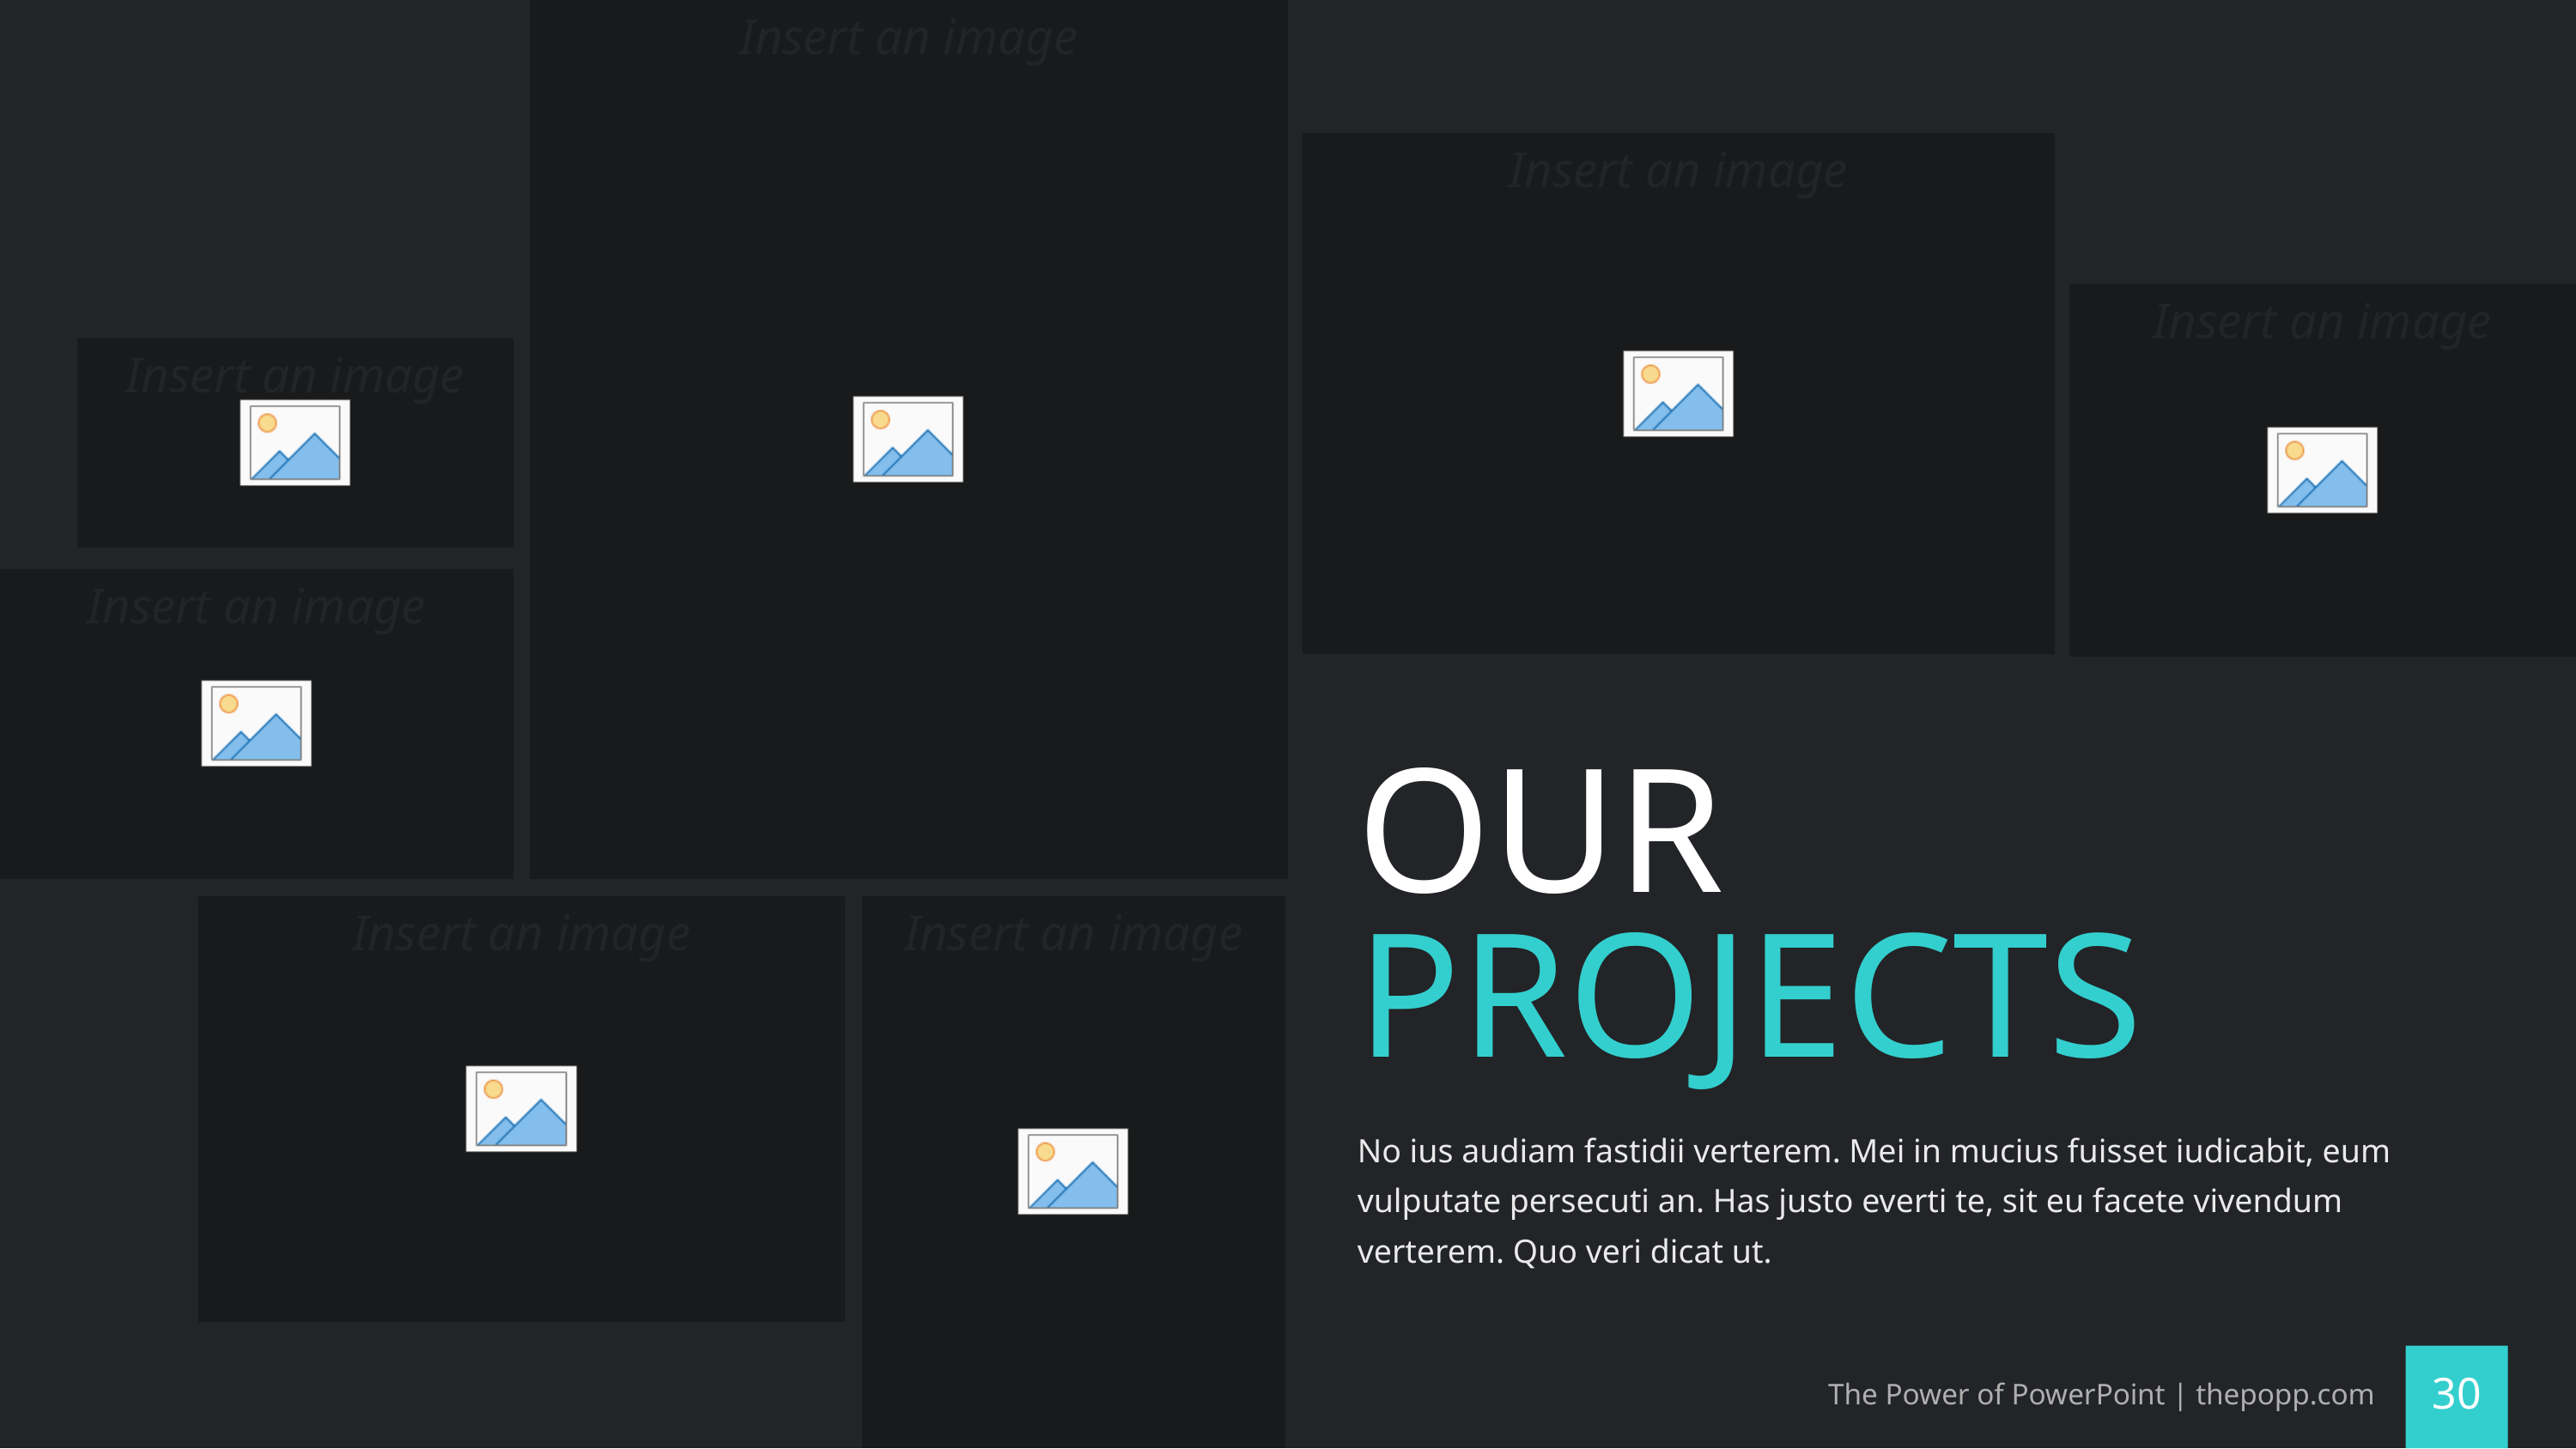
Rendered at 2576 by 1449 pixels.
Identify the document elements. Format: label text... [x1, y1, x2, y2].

slide_number 30 [2404, 1356, 2509, 1434]
footer The Power of PowerPoint | thepopp.com [1519, 1356, 2389, 1434]
picture [1302, 133, 2055, 654]
list No ius audiam fastidii verterem. Mei in mucius fuisset iudicabit, eum vulputate persecuti an. Has justo everti te, sit eu facete vivendum verterem. Quo veri dicat ut. [1344, 1112, 2462, 1323]
title OUR PROJECTS [1344, 672, 2478, 1097]
picture [77, 338, 513, 549]
picture [197, 895, 846, 1323]
picture [0, 568, 513, 879]
picture [2069, 283, 2576, 658]
picture [529, 0, 1288, 879]
picture [861, 895, 1285, 1449]
